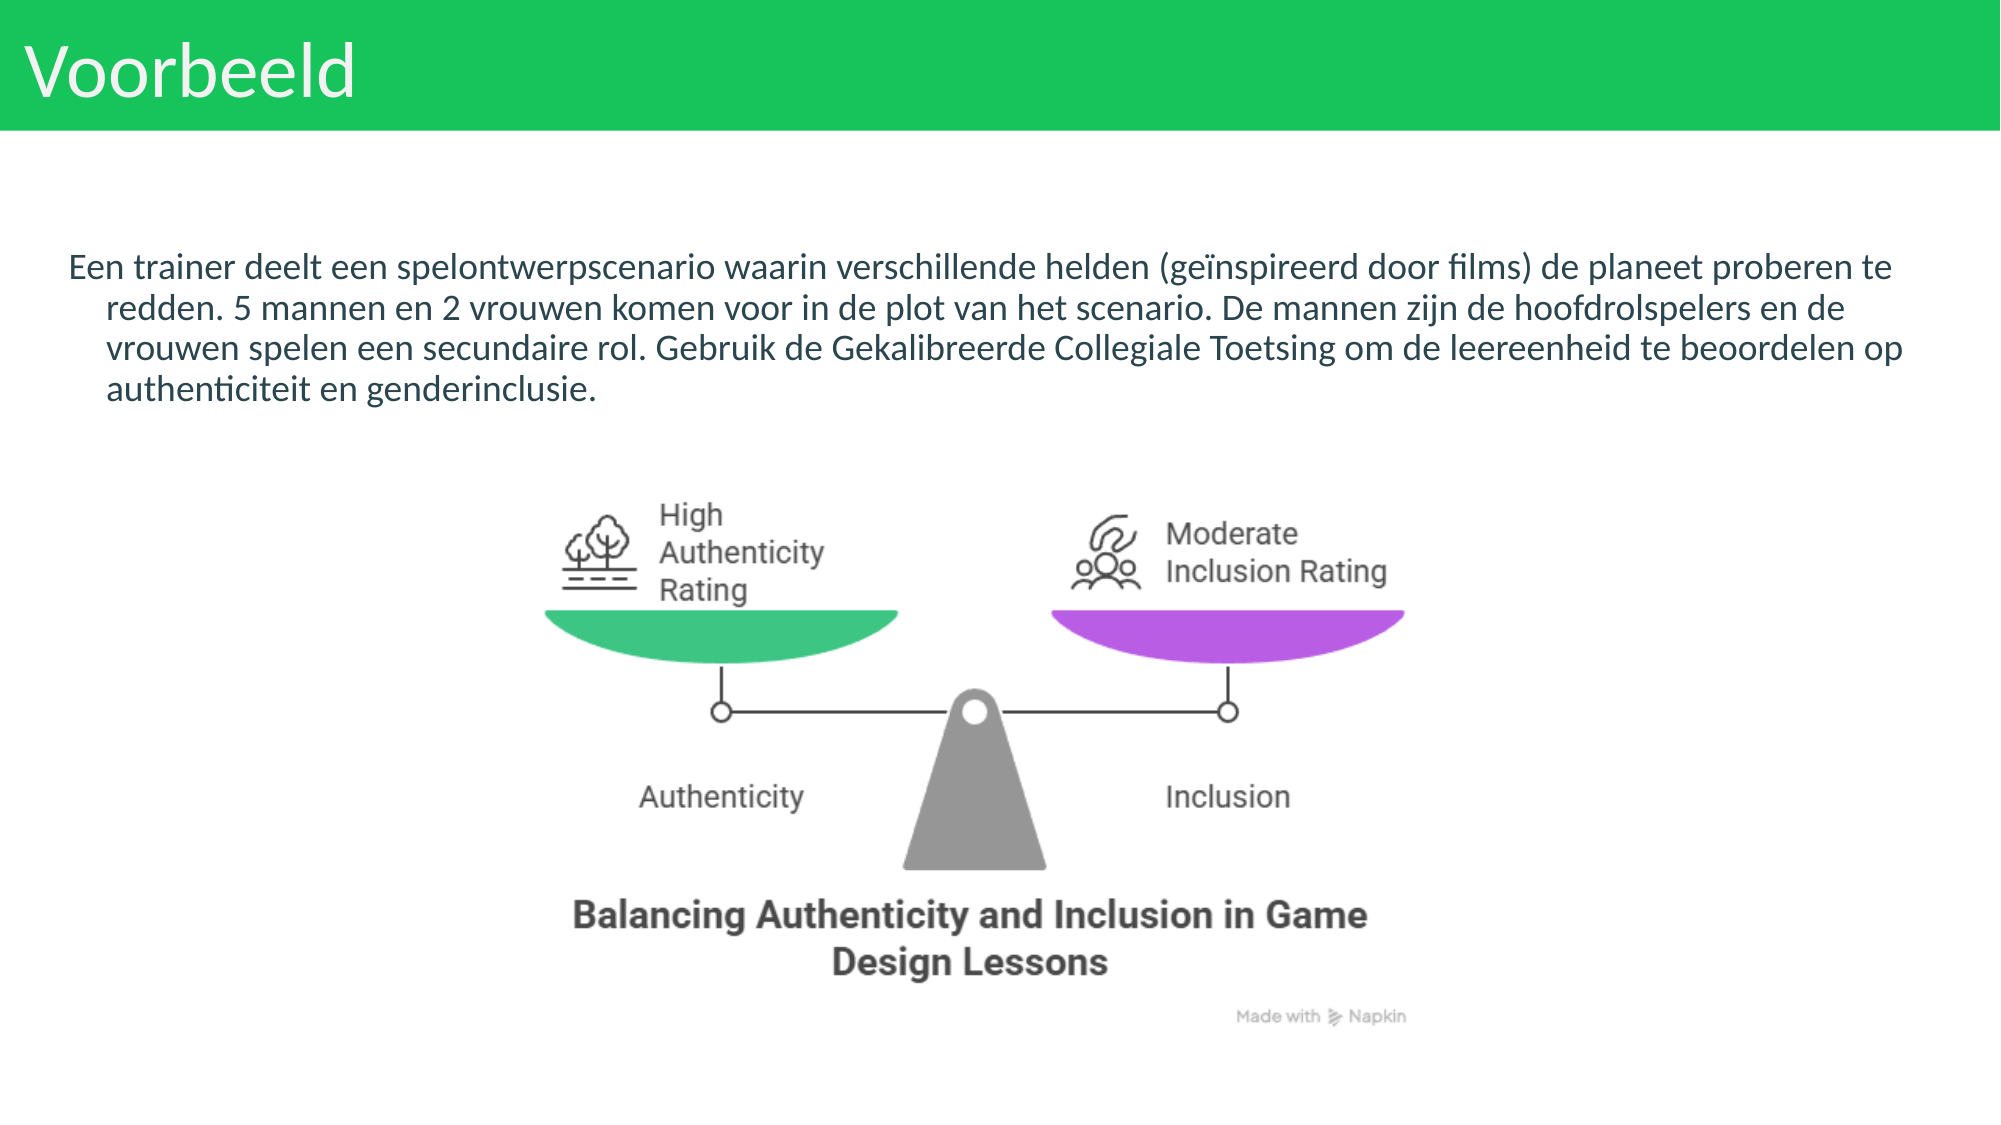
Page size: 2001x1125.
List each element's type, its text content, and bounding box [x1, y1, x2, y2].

list Een trainer deelt een spelontwerpscenario waarin verschillende helden (geïnspireerd door films) de planeet proberen te redden. 5 mannen en 2 vrouwen komen voor in de plot van het scenario. De mannen zijn de hoofdrolspelers en de vrouwen spelen een secundaire rol. Gebruik de Gekalibreerde Collegiale Toetsing om de leereenheid te beoordelen op authenticiteit en genderinclusie. [16, 239, 1976, 1108]
picture [506, 421, 1444, 1060]
title Voorbeeld [16, 13, 1976, 131]
